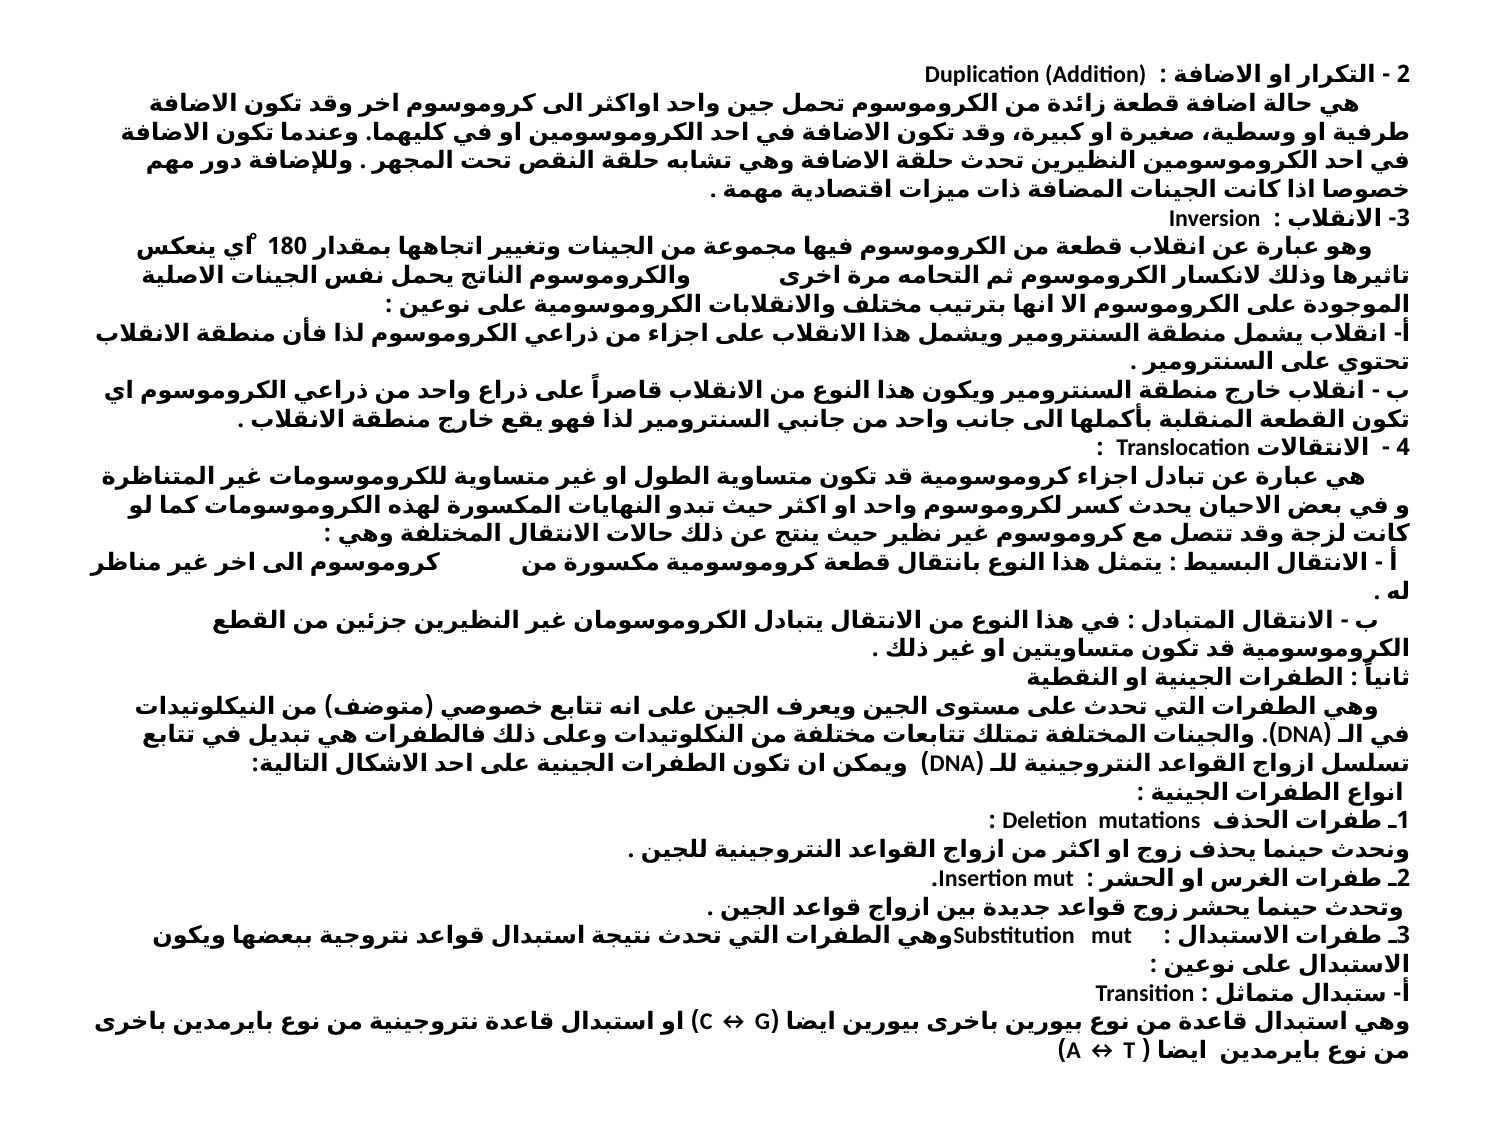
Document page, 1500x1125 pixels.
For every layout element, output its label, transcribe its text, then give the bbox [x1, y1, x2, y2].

title 2 - التكرار او الاضافة : Duplication (Addition) هي حالة اضافة قطعة زائدة من الكروموسوم تحمل جين واحد اواكثر الى كروموسوم اخر وقد تكون الاضافة طرفية او وسطية، صغيرة او كبيرة، وقد تكون الاضافة في احد الكروموسومين او في كليهما. وعندما تكون الاضافة في احد الكروموسومين النظيرين تحدث حلقة الاضافة وهي تشابه حلقة النقص تحت المجهر . وللإضافة دور مهم خصوصا اذا كانت الجينات المضافة ذات ميزات اقتصادية مهمة . 3 - الانقلاب : Inversion وهو عبارة عن انقلاب قطعة من الكروموسوم فيها مجموعة من الجينات وتغيير اتجاهها بمقدار 180 ̊ اي ينعكس تاثيرها وذلك لانكسار الكروموسوم ثم التحامه مرة اخرى والكروموسوم الناتج يحمل نفس الجينات الاصلية الموجودة على الكروموسوم الا انها بترتيب مختلف والانقلابات الكروموسومية على نوعين : أ- انقلاب يشمل منطقة السنترومير ويشمل هذا الانقلاب على اجزاء من ذراعي الكروموسوم لذا فأن منطقة الانقلاب تحتوي على السنترومير . ب - انقلاب خارج منطقة السنترومير ويكون هذا النوع من الانقلاب قاصراً على ذراع واحد من ذراعي الكروموسوم اي تكون القطعة المنقلبة بأكملها الى جانب واحد من جانبي السنترومير لذا فهو يقع خارج منطقة الانقلاب . 4 - الانتقالات Translocation : هي عبارة عن تبادل اجزاء كروموسومية قد تكون متساوية الطول او غير متساوية للكروموسومات غير المتناظرة و في بعض الاحيان يحدث كسر لكروموسوم واحد او اكثر حيث تبدو النهايات المكسورة لهذه الكروموسومات كما لو كانت لزجة وقد تتصل مع كروموسوم غير نظير حيث ينتج عن ذلك حالات الانتقال المختلفة وهي : أ - الانتقال البسيط : يتمثل هذا النوع بانتقال قطعة كروموسومية مكسورة من كروموسوم الى اخر غير مناظر له . ب - الانتقال المتبادل : في هذا النوع من الانتقال يتبادل الكروموسومان غير النظيرين جزئين من القطع الكروموسومية قد تكون متساويتين او غير ذلك . ثانياً : الطفرات الجينية او النقطية وهي الطفرات التي تحدث على مستوى الجين ويعرف الجين على انه تتابع خصوصي (متوضف) من النيكلوتيدات في الـ (DNA). والجينات المختلفة تمتلك تتابعات مختلفة من النكلوتيدات وعلى ذلك فالطفرات هي تبديل في تتابع تسلسل ازواج القواعد النتروجينية للـ (DNA) ويمكن ان تكون الطفرات الجينية على احد الاشكال التالية: انواع الطفرات الجينية : 1ـ طفرات الحذف Deletion mutations : ونحدث حينما يحذف زوج او اكثر من ازواج القواعد النتروجينية للجين . 2ـ طفرات الغرس او الحشر : Insertion mut. وتحدث حينما يحشر زوج قواعد جديدة بين ازواج قواعد الجين . 3ـ طفرات الاستبدال : Substitution mutوهي الطفرات التي تحدث نتيجة استبدال قواعد نتروجية ببعضها ويكون الاستبدال على نوعين : أ- ستبدال متماثل : Transition وهي استبدال قاعدة من نوع بيورين باخرى بيورين ايضا (C ↔ G) او استبدال قاعدة نتروجينية من نوع بايرمدين باخرى من نوع بايرمدين ايضا ( A ↔ T) [75, 45, 1425, 1106]
